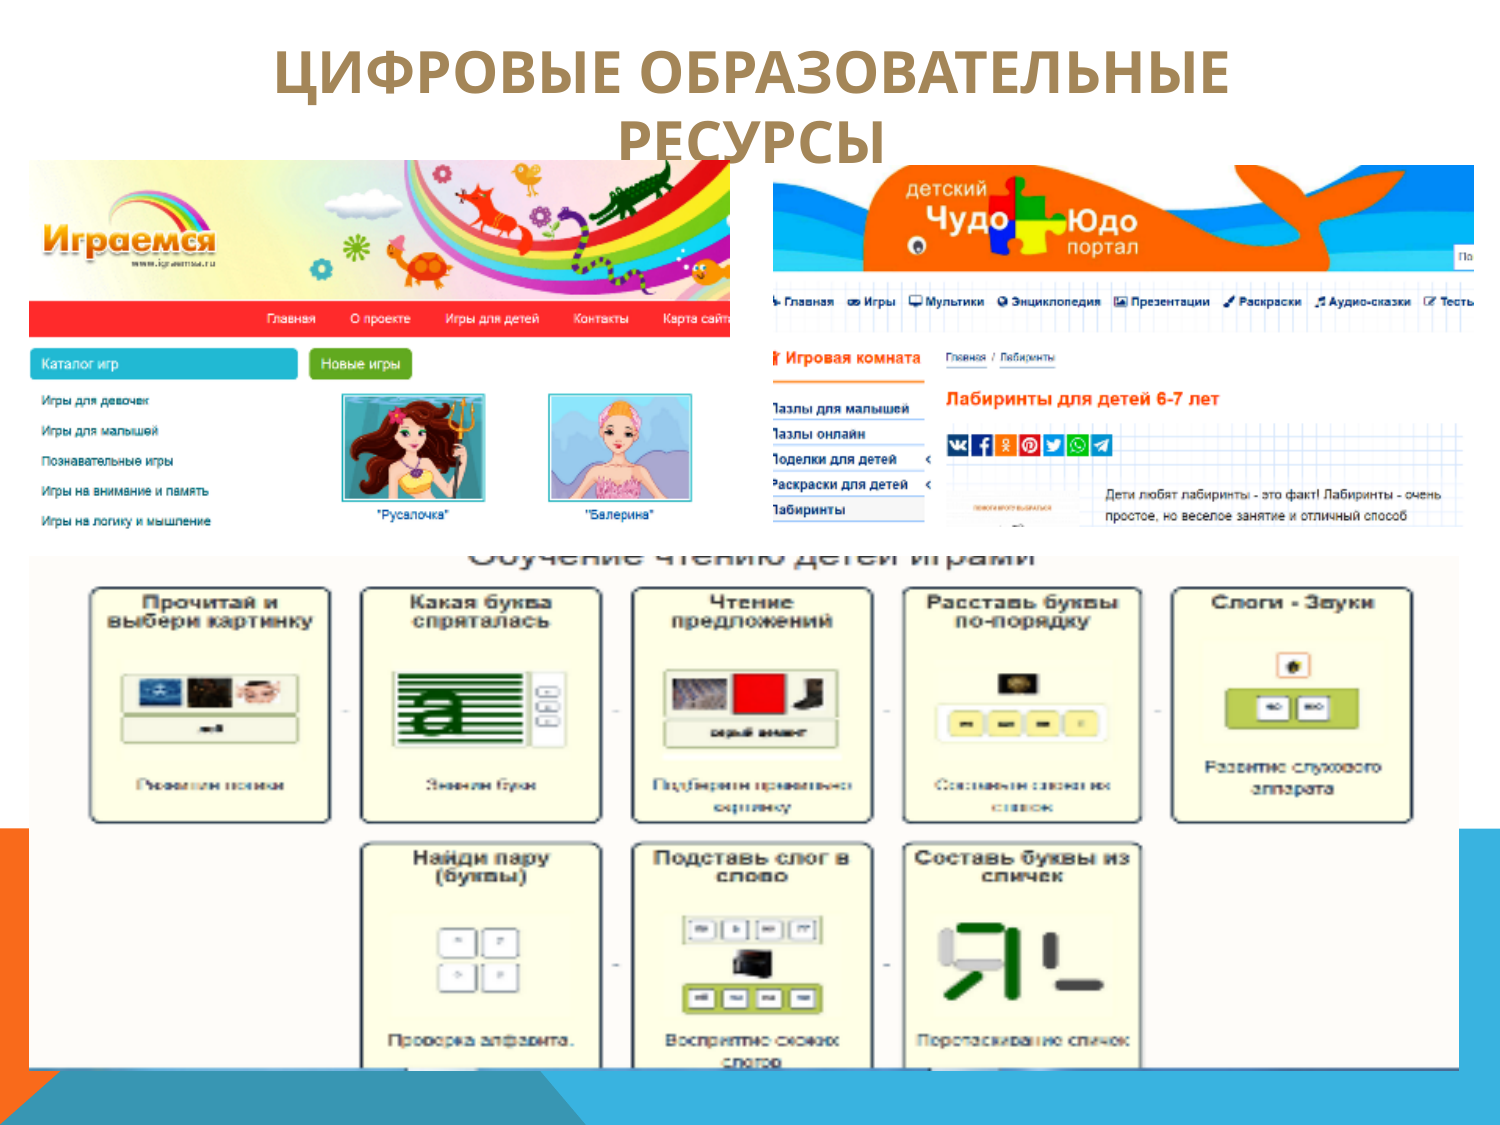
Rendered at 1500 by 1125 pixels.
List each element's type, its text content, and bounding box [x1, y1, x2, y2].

picture [29, 160, 730, 532]
title Цифровые Образовательные ресурсы [135, 60, 1369, 150]
picture [773, 165, 1475, 527]
picture [29, 555, 1459, 1071]
